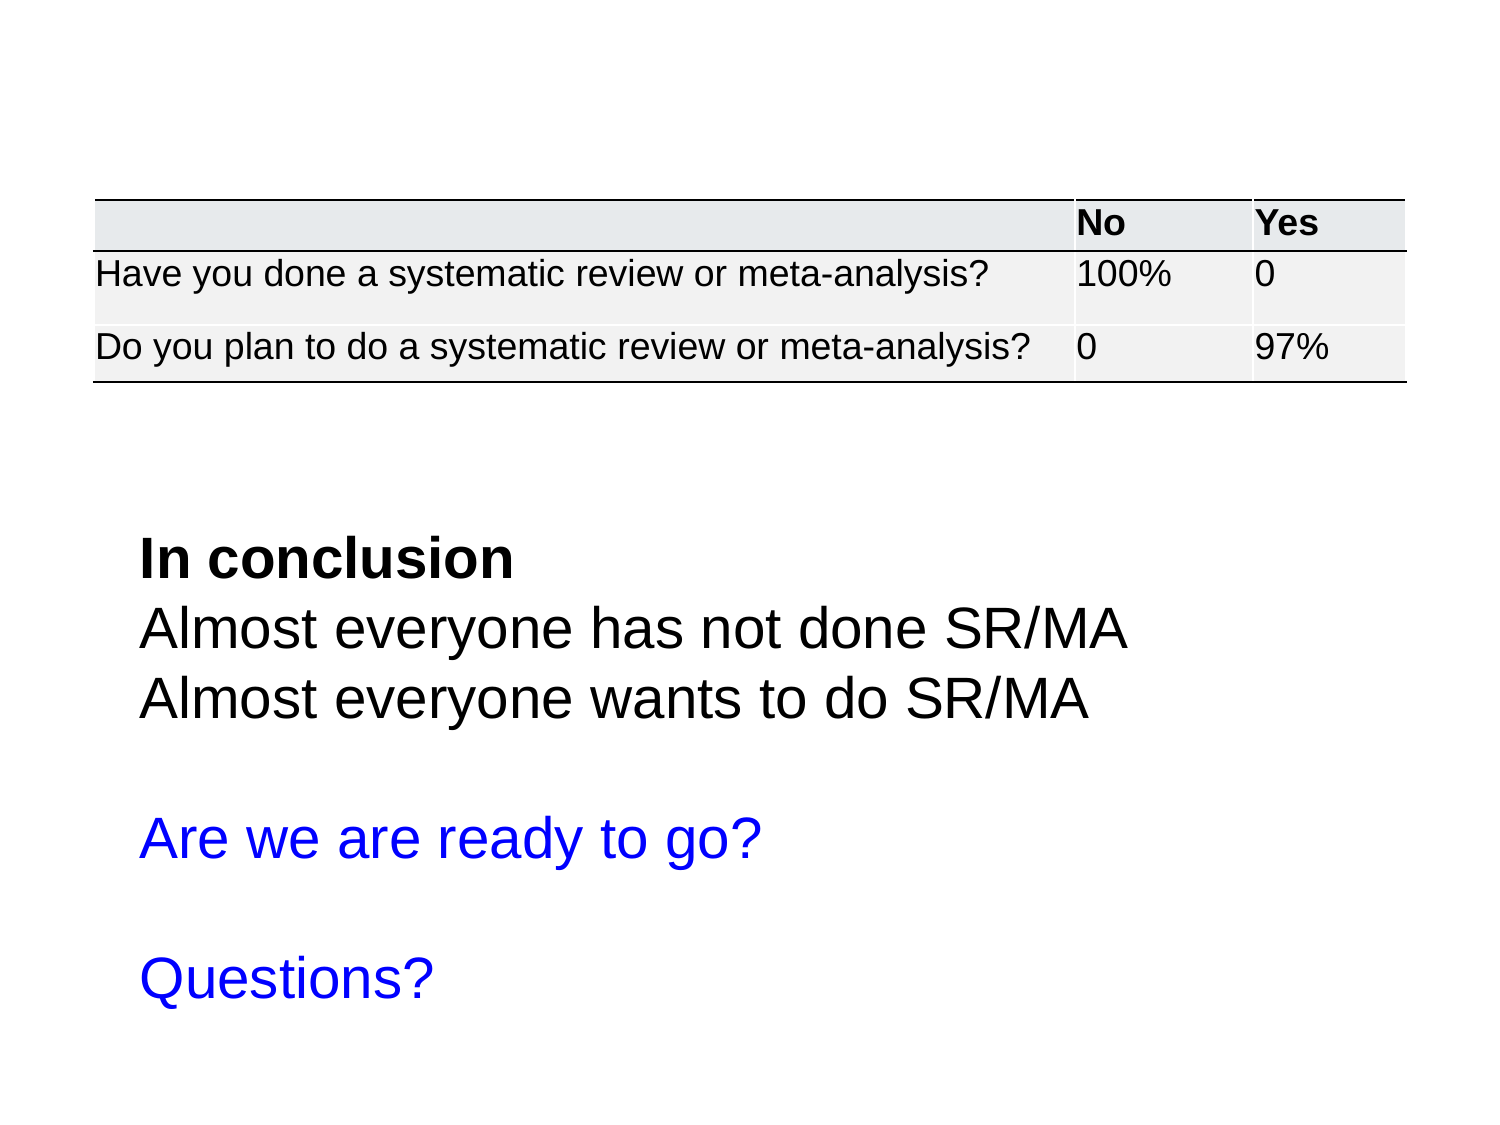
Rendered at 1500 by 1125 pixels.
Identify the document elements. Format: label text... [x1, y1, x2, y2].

table_cell 0 [1254, 252, 1405, 324]
table_cell Do you plan to do a systematic review or meta-analysis? [95, 326, 1074, 381]
table_header No [1076, 201, 1252, 250]
table_cell 97% [1254, 326, 1405, 381]
table_header Yes [1254, 201, 1405, 250]
table_cell 100% [1076, 252, 1252, 324]
text_box In conclusion Almost everyone has not done SR/MA Almost everyone wants to do SR/MA Are we are ready to go? Questions? [124, 512, 1407, 1018]
table_header [95, 201, 1074, 250]
table_cell Have you done a systematic review or meta-analysis? [95, 252, 1074, 324]
table_cell 0 [1076, 326, 1252, 381]
